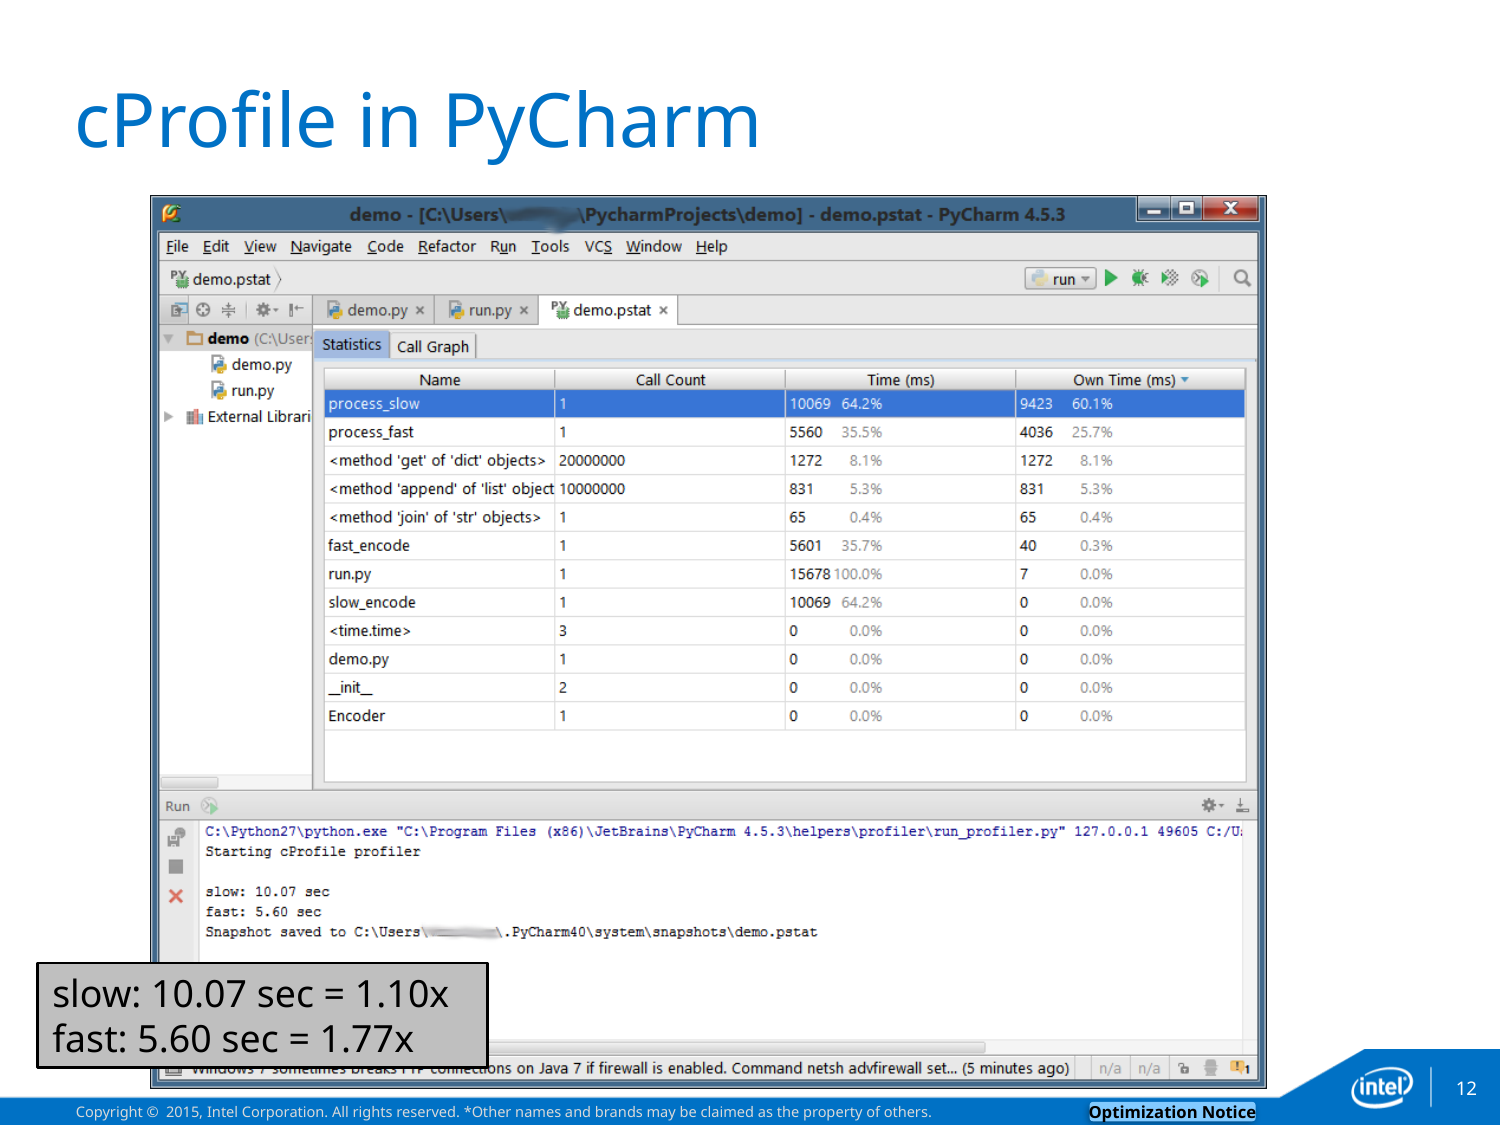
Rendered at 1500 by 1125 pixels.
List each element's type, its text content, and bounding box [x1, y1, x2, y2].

picture [0, 195, 1500, 1125]
slide_number 12 [1406, 1059, 1478, 1119]
text_box slow: 10.07 sec = 1.10x fast: 5.60 sec = 1.77x [37, 962, 144, 1068]
title cProfile in PyCharm [74, 72, 1425, 261]
